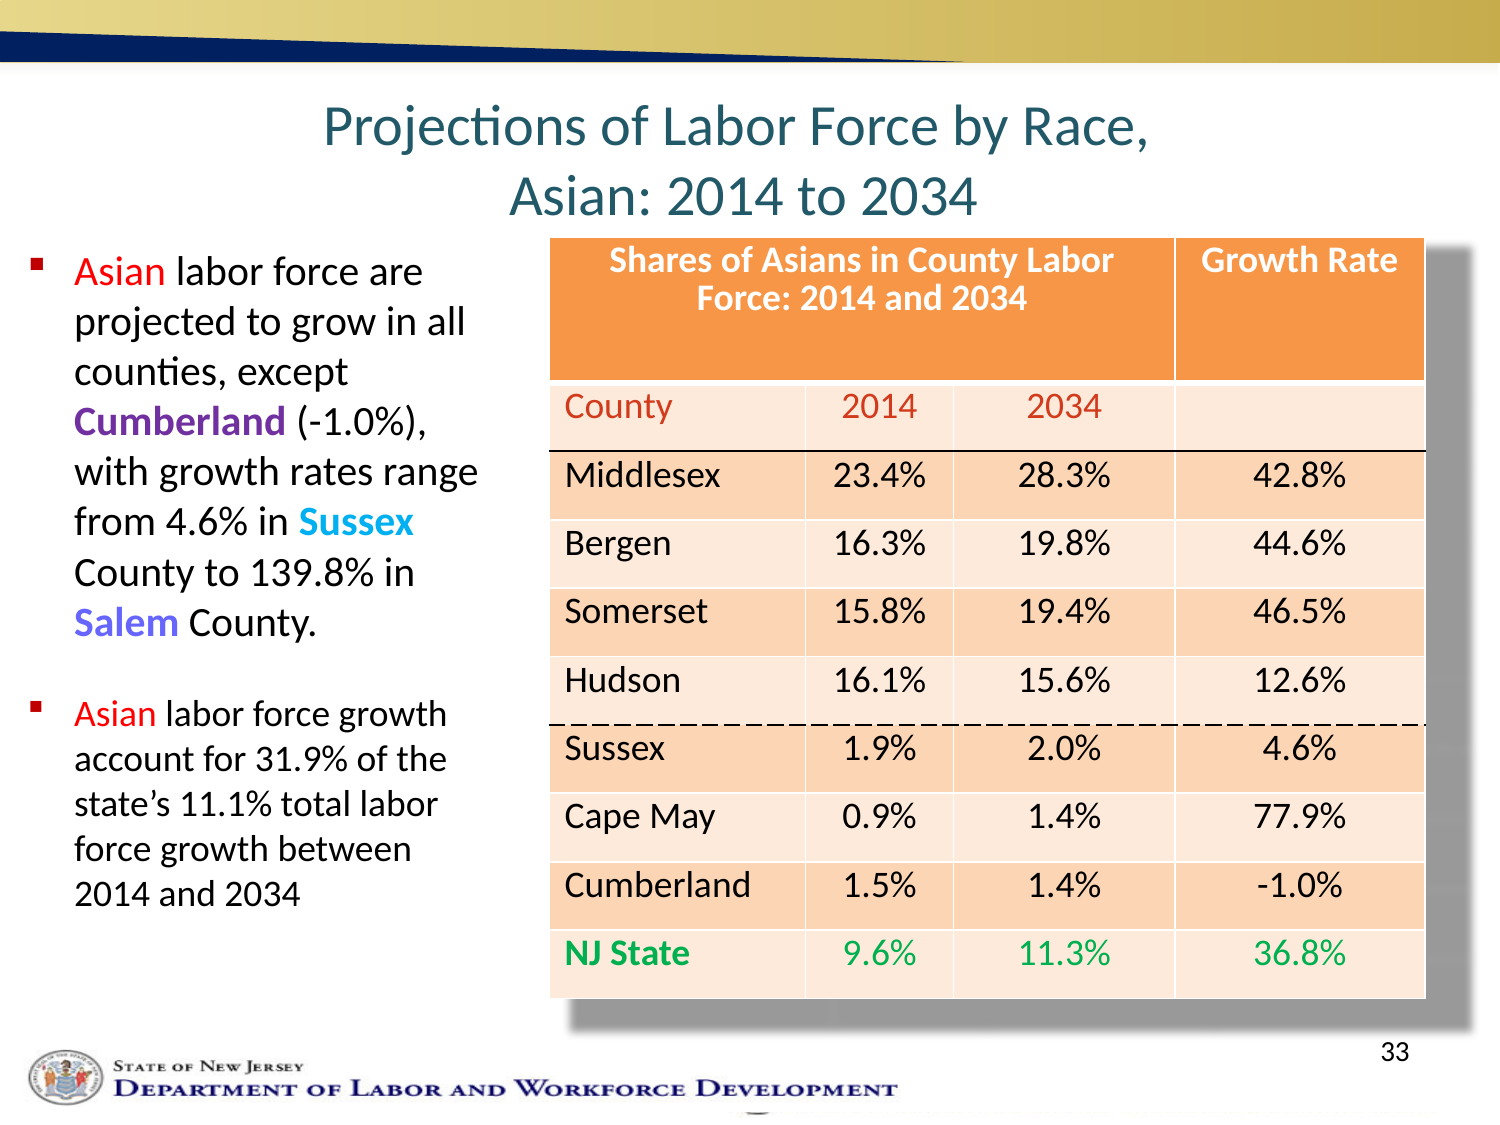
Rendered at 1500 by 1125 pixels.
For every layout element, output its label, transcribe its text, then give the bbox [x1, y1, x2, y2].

table_header Shares of Asians in County Labor Force: 2014 and 2034 [550, 238, 1174, 380]
table_cell Cumberland [550, 863, 805, 929]
table_header Growth Rate [1176, 238, 1424, 380]
table_cell Hudson [550, 657, 805, 725]
table_cell 0.9% [806, 794, 953, 861]
table_cell 9.6% [806, 931, 953, 998]
table_cell 23.4% [806, 452, 953, 519]
table_cell 16.3% [806, 521, 953, 587]
table_cell 16.1% [806, 657, 953, 725]
table_cell 2034 [954, 386, 1174, 450]
table_cell 4.6% [1176, 725, 1424, 792]
text_box Asian labor force are projected to grow in all counties, except Cumberland (-1.0%), with growth rates range from 4.6% in Sussex County to 139.8% in Salem County. Asian labor force growth account for 31.9% of the state’s 11.1% total labor force growth between 2014 and 2034 [12, 236, 500, 922]
table_cell -1.0% [1176, 863, 1424, 929]
table_cell Sussex [550, 725, 805, 792]
table_cell 12.6% [1176, 657, 1424, 725]
table_cell 19.8% [954, 521, 1174, 587]
table_cell 46.5% [1176, 589, 1424, 656]
table_cell NJ State [550, 931, 805, 998]
table_cell County [550, 386, 805, 450]
table_cell 36.8% [1176, 931, 1424, 998]
table_cell 11.3% [954, 931, 1174, 998]
table_cell 1.5% [806, 863, 953, 929]
table_cell 1.4% [954, 794, 1174, 861]
table_cell Cape May [550, 794, 805, 861]
table_cell 15.8% [806, 589, 953, 656]
table_cell 2014 [806, 386, 953, 450]
table_cell Middlesex [550, 452, 805, 519]
table_cell 19.4% [954, 589, 1174, 656]
picture [712, 1113, 1438, 1118]
table_cell 2.0% [954, 725, 1174, 792]
text_box Projections of Labor Force by Race, Asian: 2014 to 2034 [200, 80, 1288, 235]
table_cell 1.4% [954, 863, 1174, 929]
table_cell 15.6% [954, 657, 1174, 725]
table_cell 1.9% [806, 725, 953, 792]
table_cell Somerset [550, 589, 805, 656]
table_cell 42.8% [1176, 452, 1424, 519]
slide_number 33 [1074, 1038, 1425, 1103]
table_cell 44.6% [1176, 521, 1424, 587]
table_cell 28.3% [954, 452, 1174, 519]
table_cell Bergen [550, 521, 805, 587]
table_cell [1176, 386, 1424, 450]
table_cell 77.9% [1176, 794, 1424, 861]
